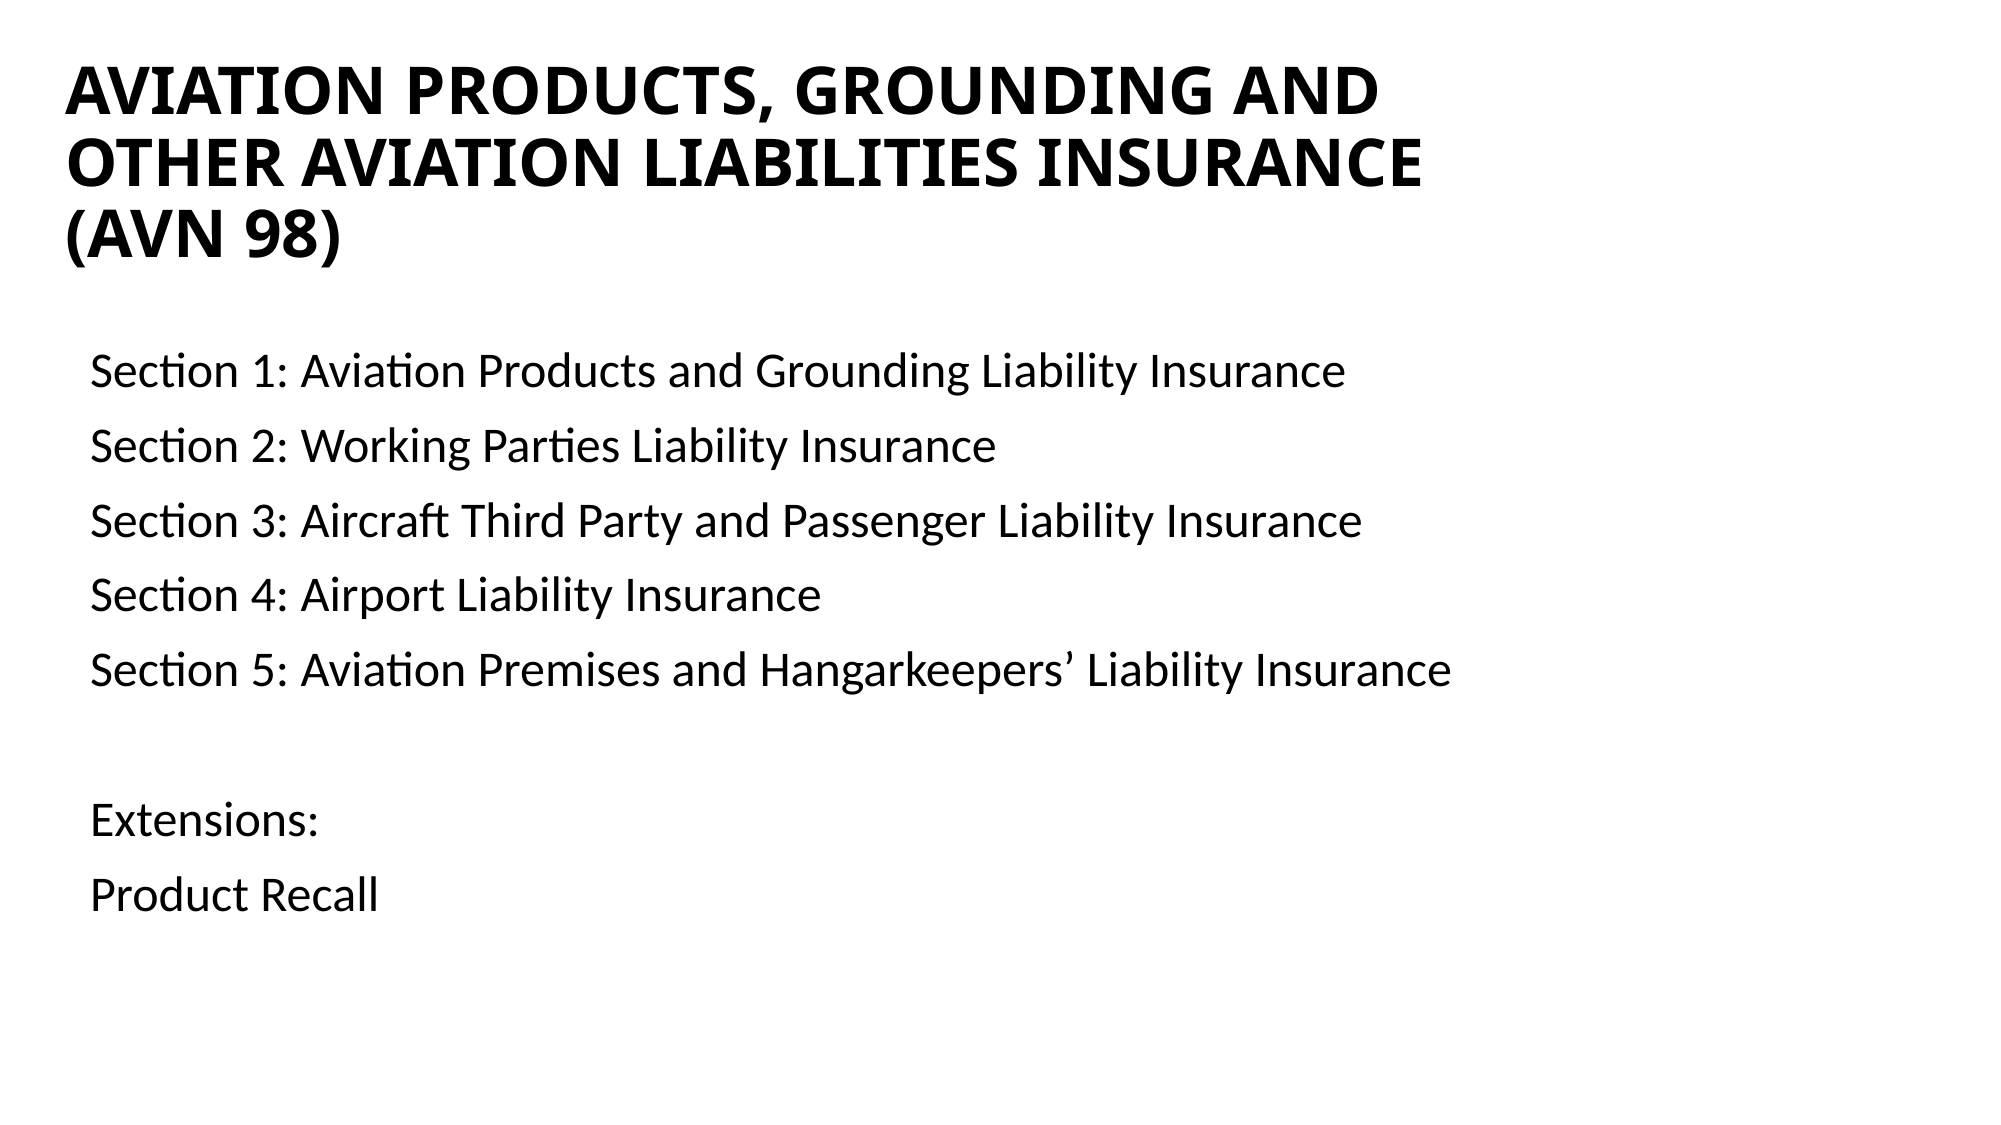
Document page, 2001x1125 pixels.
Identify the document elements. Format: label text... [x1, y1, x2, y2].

title AVIATION PRODUCTS, GROUNDING AND OTHER AVIATION LIABILITIES INSURANCE (AVN 98) [50, 50, 1593, 280]
list Section 1: Aviation Products and Grounding Liability Insurance Section 2: Working Parties Liability Insurance Section 3: Aircraft Third Party and Passenger Liability Insurance Section 4: Airport Liability Insurance Section 5: Aviation Premises and Hangarkeepers’ Liability Insurance Extensions: Product Recall [75, 336, 1913, 1025]
